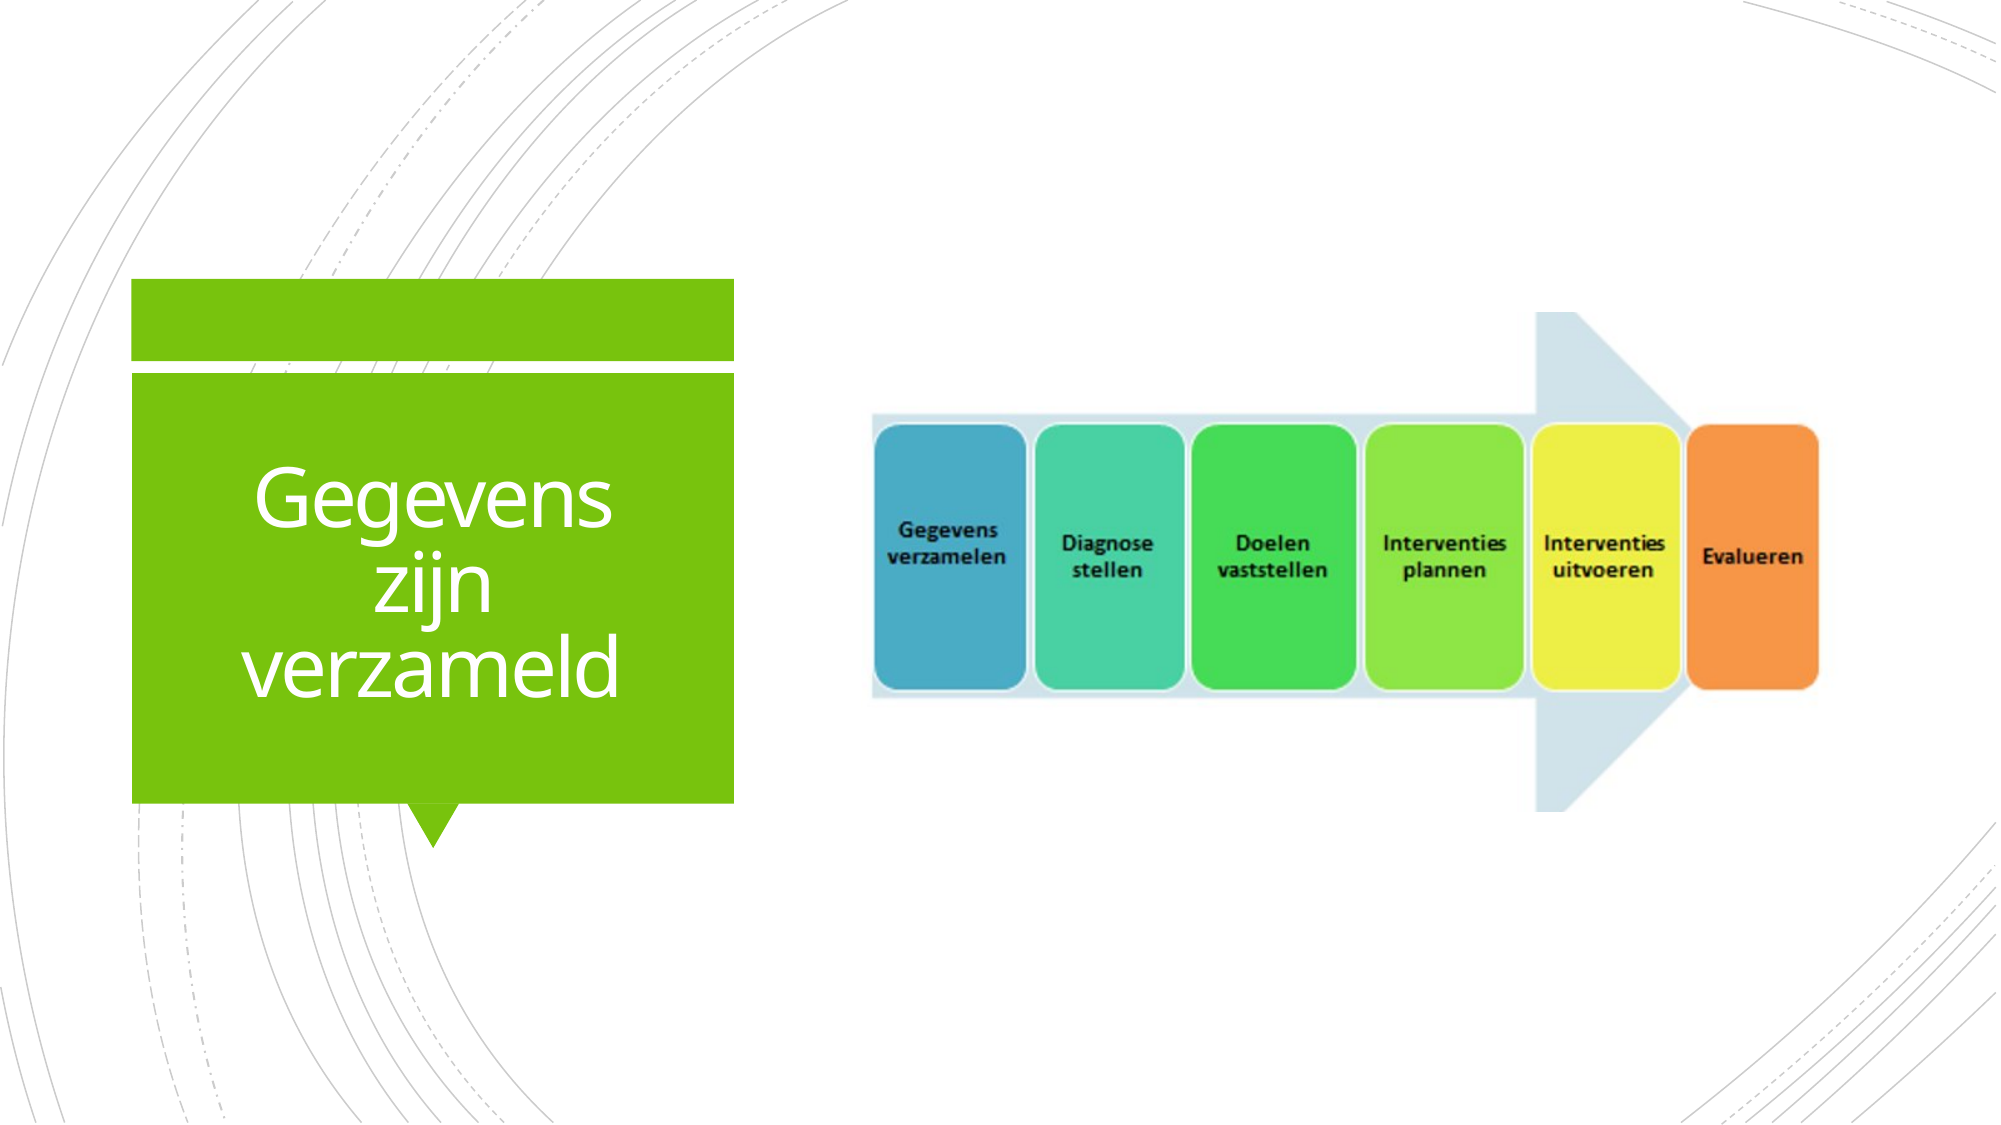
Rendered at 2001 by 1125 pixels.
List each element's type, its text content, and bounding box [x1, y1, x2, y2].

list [860, 312, 1849, 812]
title Gegevens zijn verzameld [145, 385, 720, 789]
